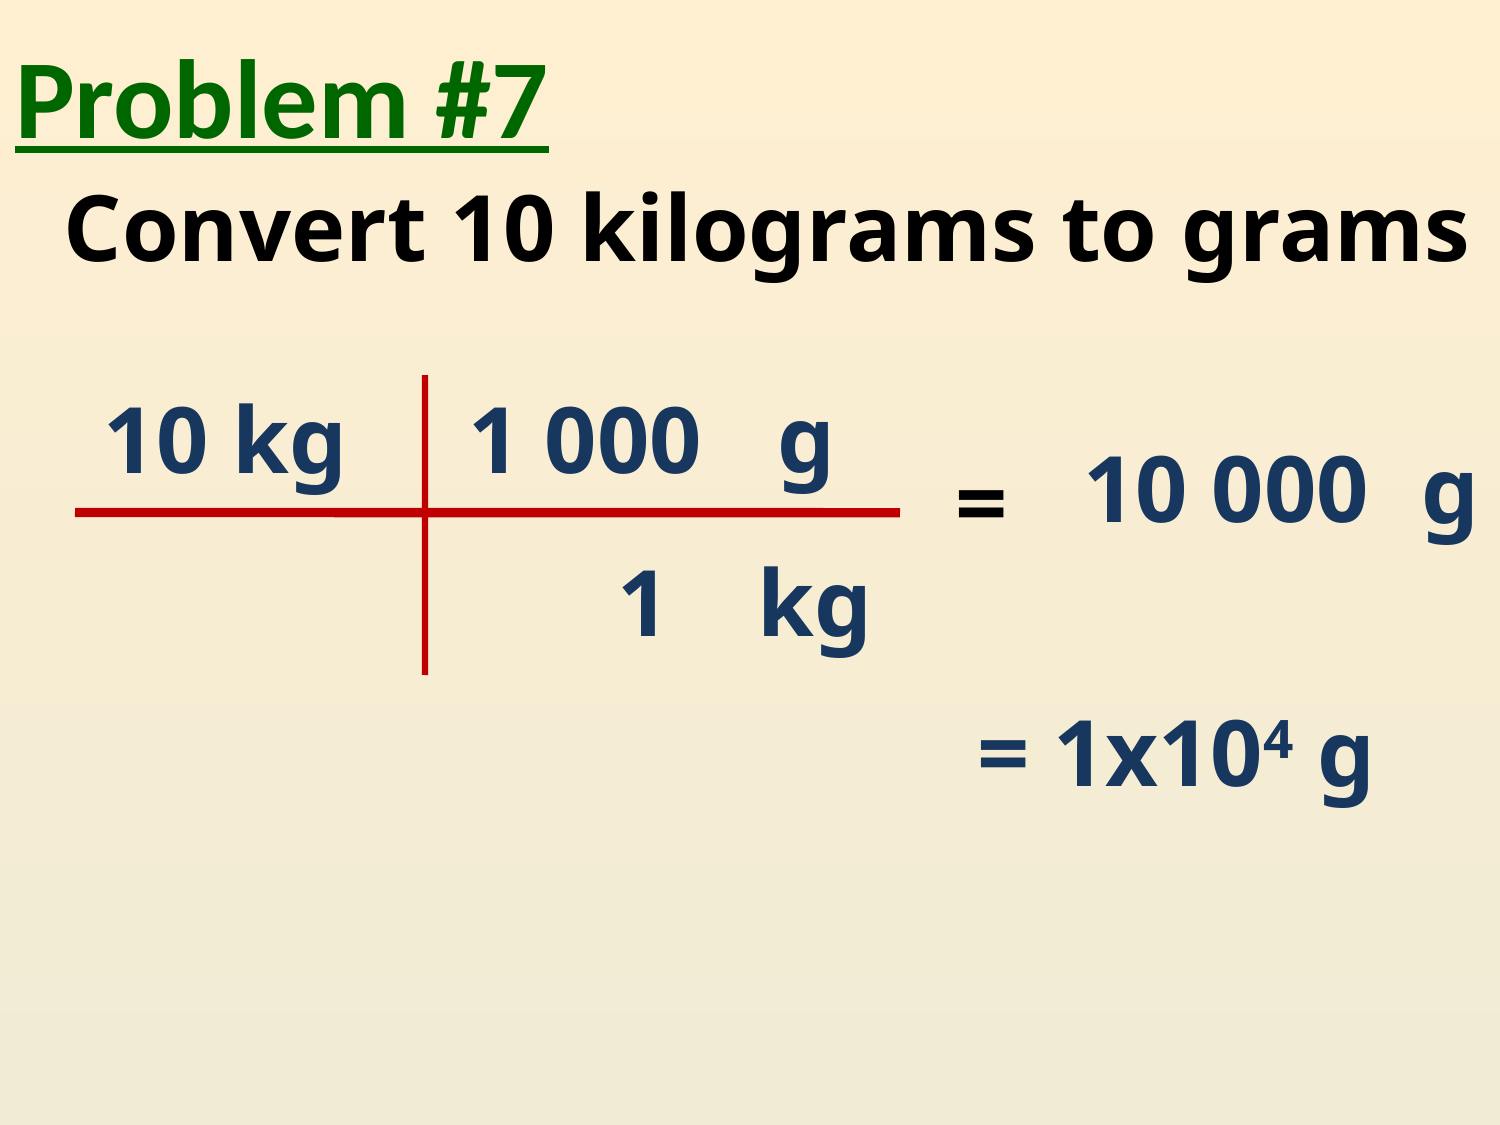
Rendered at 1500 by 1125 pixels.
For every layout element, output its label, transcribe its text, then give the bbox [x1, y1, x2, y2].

title Problem #7 [0, 0, 1350, 188]
text_box 1 [602, 537, 685, 663]
text_box Convert 10 kilograms to grams [48, 162, 1486, 288]
text_box 10 000 [1068, 423, 1385, 549]
text_box g [1406, 424, 1500, 550]
text_box kg [742, 537, 887, 663]
text_box = [940, 437, 1023, 563]
text_box g [762, 373, 938, 499]
text_box 10 kg [89, 374, 363, 500]
text_box 1 000 [454, 374, 718, 500]
text_box = 1x104 g [962, 687, 1391, 813]
